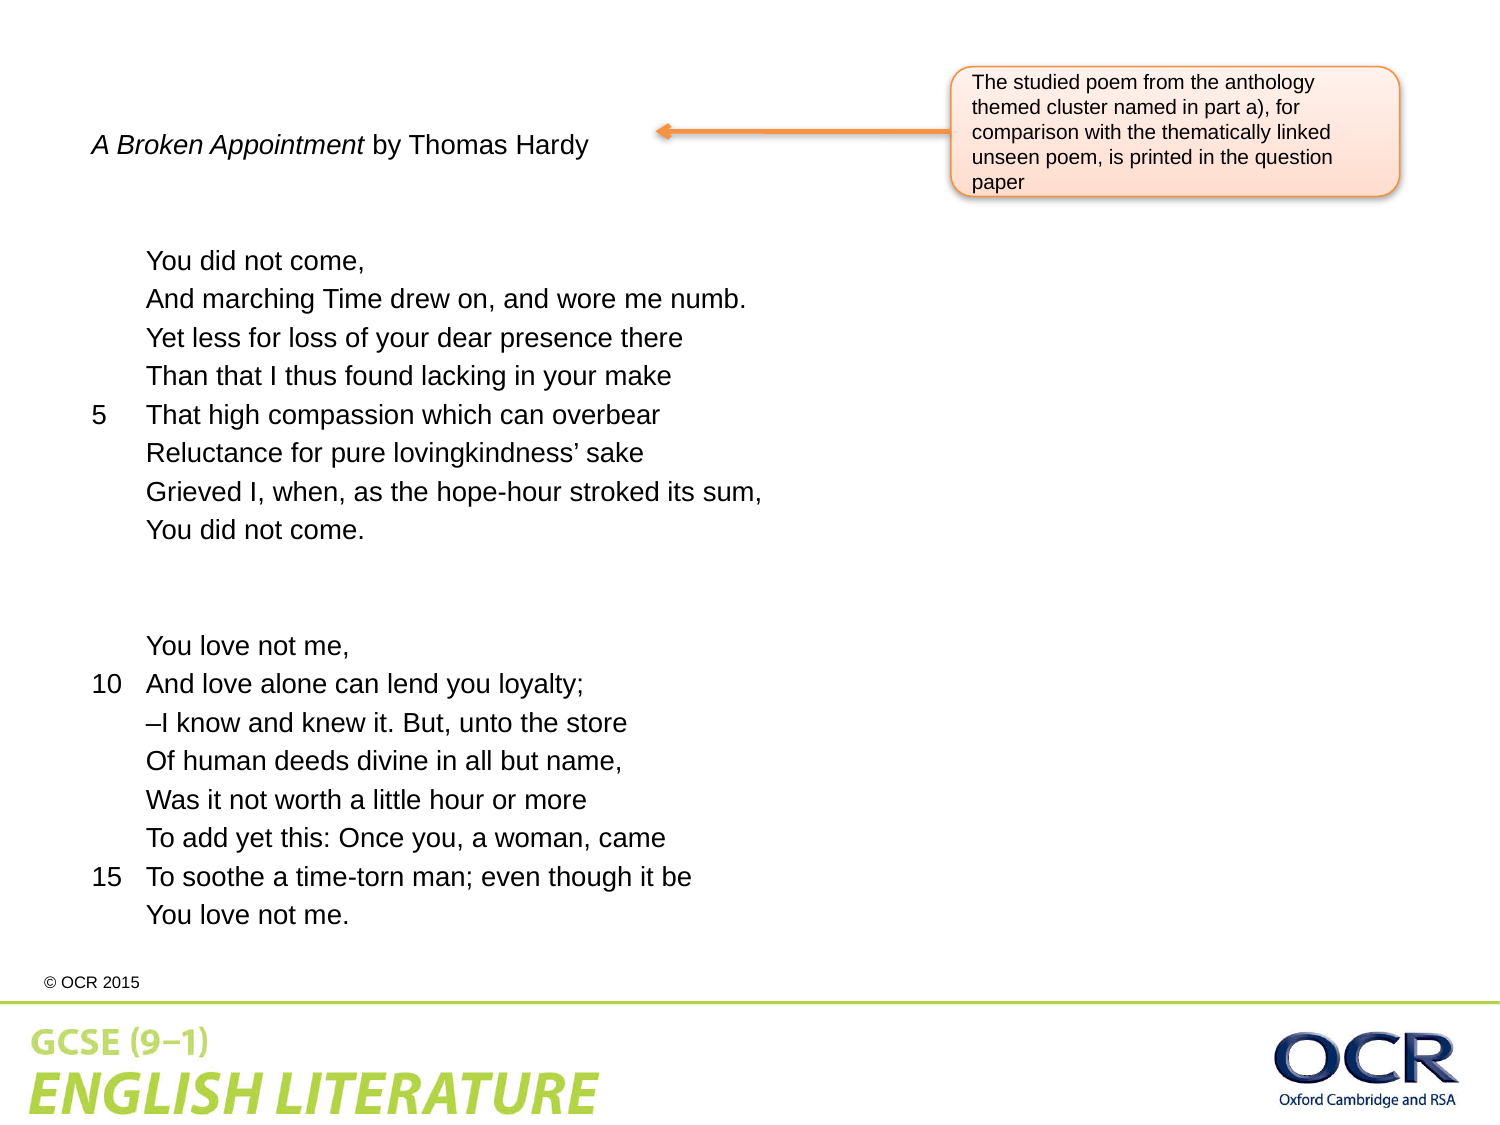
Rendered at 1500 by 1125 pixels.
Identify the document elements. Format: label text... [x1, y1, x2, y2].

picture [0, 1001, 1500, 1125]
text_box The studied poem from the anthology themed cluster named in part a), for comparison with the thematically linked unseen poem, is printed in the question paper [950, 65, 1401, 198]
list A Broken Appointment by Thomas Hardy You did not come, And marching Time drew on, and wore me numb. Yet less for loss of your dear presence there Than that I thus found lacking in your make 5 That high compassion which can overbear Reluctance for pure lovingkindness’ sake Grieved I, when, as the hope-hour stroked its sum, You did not come. You love not me, 10 And love alone can lend you loyalty; –I know and knew it. But, unto the store Of human deeds divine in all but name, Was it not worth a little hour or more To add yet this: Once you, a woman, came 15 To soothe a time-torn man; even though it be You love not me. [76, 119, 1427, 952]
